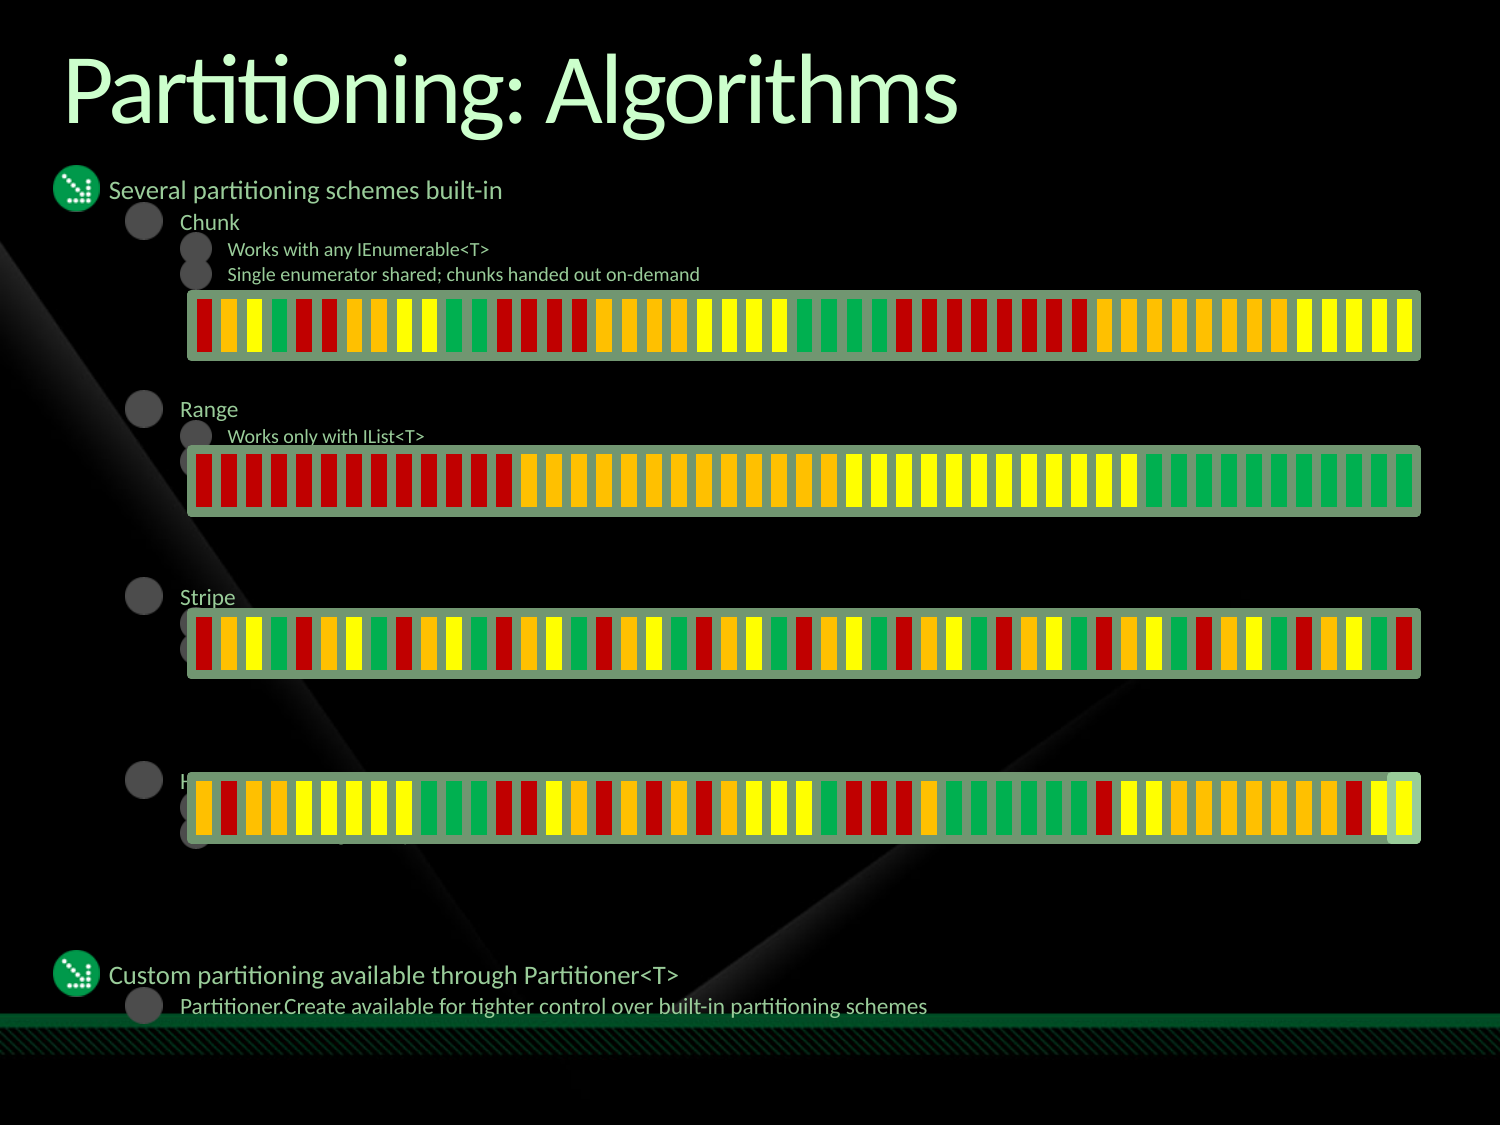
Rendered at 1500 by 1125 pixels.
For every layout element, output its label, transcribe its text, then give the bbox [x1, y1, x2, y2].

title Partitioning: Algorithms [62, 37, 1438, 147]
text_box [191, 449, 1417, 513]
list Several partitioning schemes built-in Chunk Works with any IEnumerable<T> Single enumerator shared; chunks handed out on-demand Range Works only with IList<T> Input divided into contiguous regions, one per partition Stripe Works only with IList<T> Elements handed out round-robin to each partition Hash Works with any IEnumerable<T> Elements assigned to partition based on hash code Custom partitioning available through Partitioner<T> Partitioner.Create available for tighter control over built-in partitioning schemes [53, 176, 1429, 1033]
picture [0, 0, 1500, 1125]
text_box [191, 611, 1417, 675]
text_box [191, 294, 1418, 358]
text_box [191, 776, 1417, 840]
